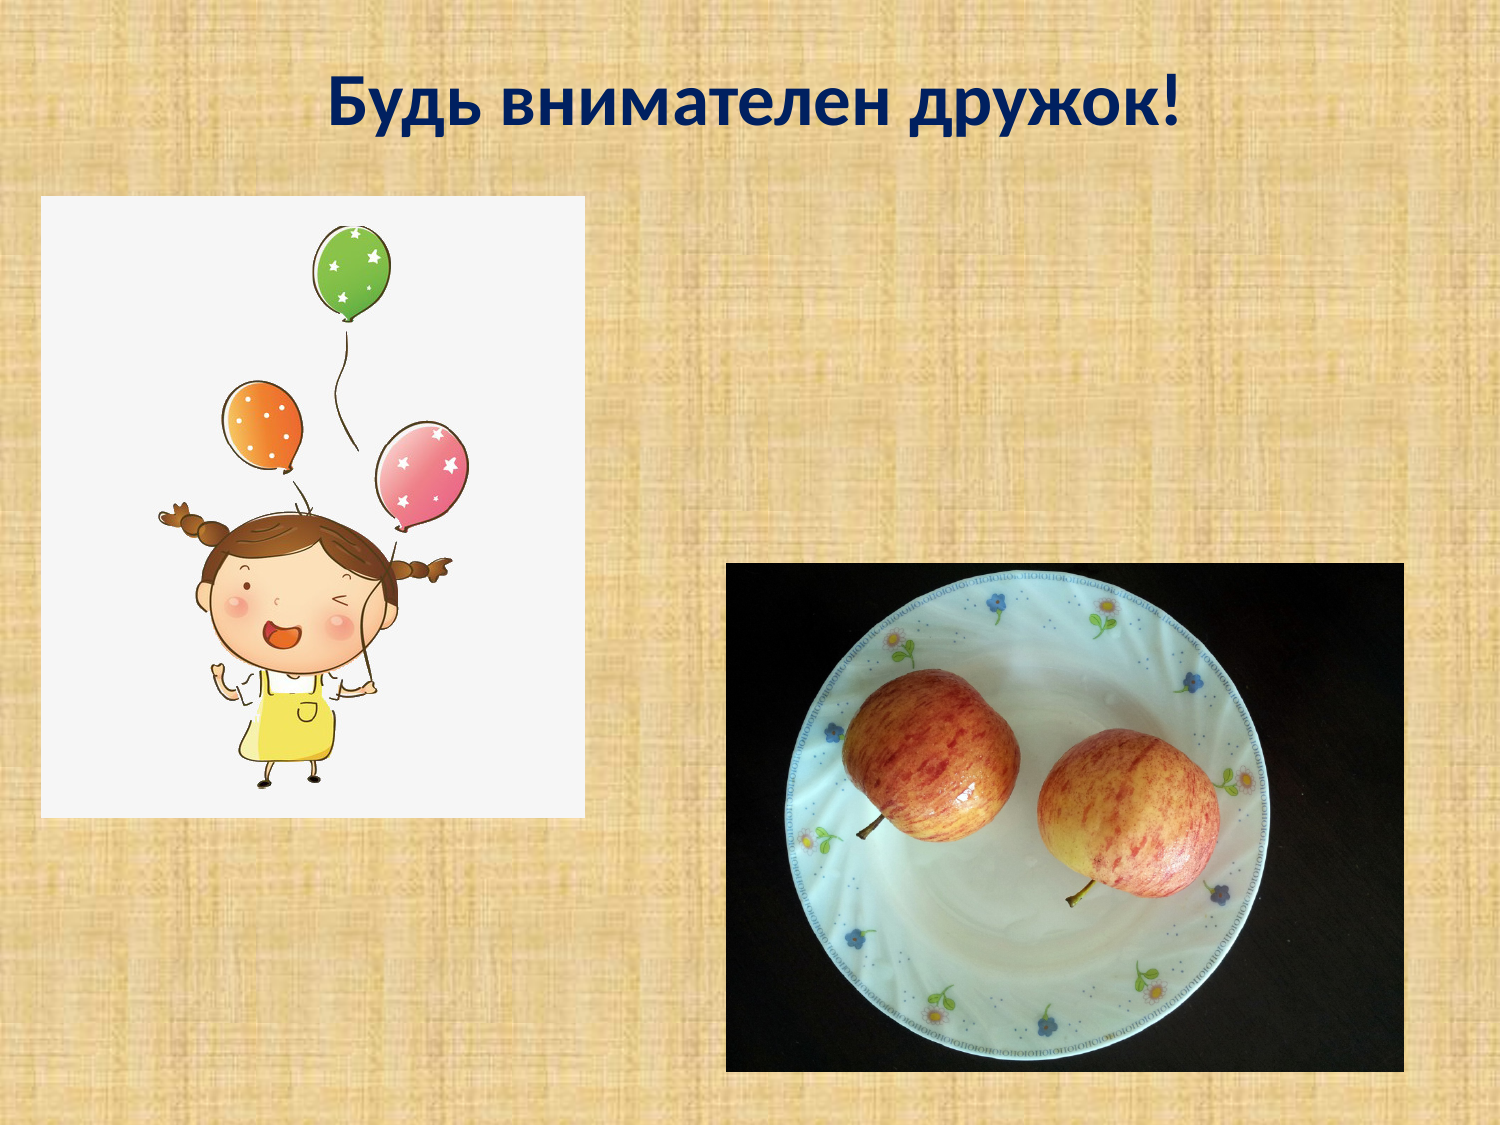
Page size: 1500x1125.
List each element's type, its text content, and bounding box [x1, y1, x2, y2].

text_box Будь внимателен дружок! [313, 42, 1270, 148]
picture [0, 0, 1500, 1125]
